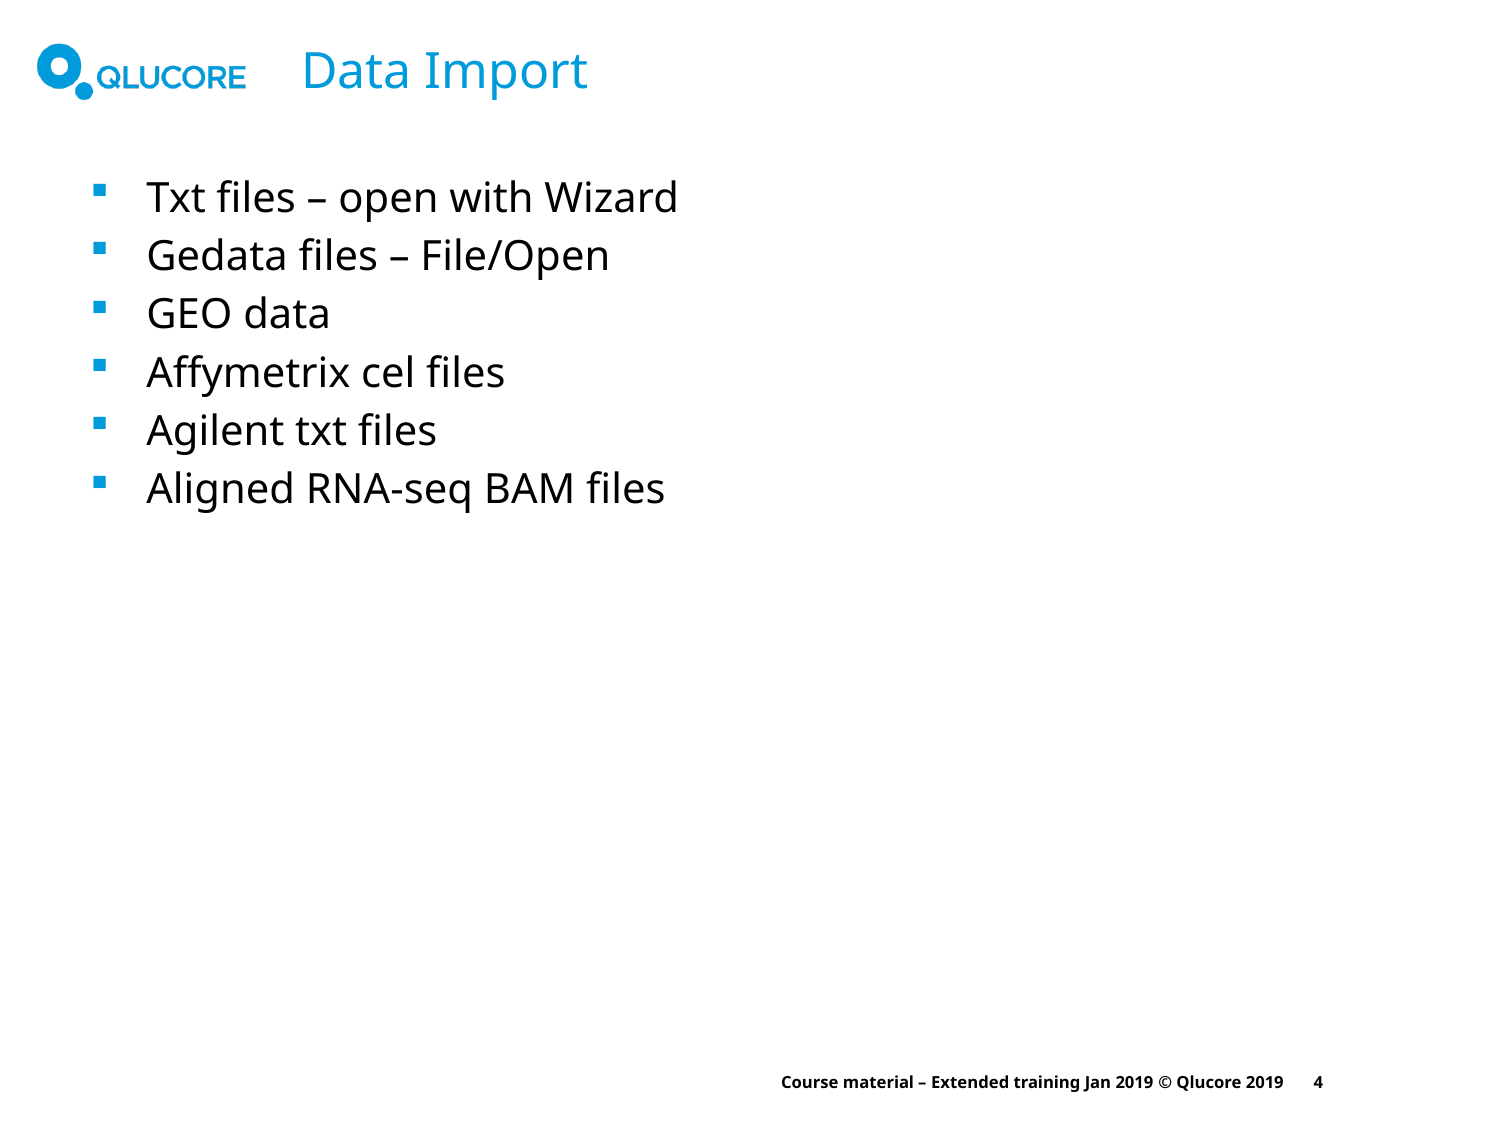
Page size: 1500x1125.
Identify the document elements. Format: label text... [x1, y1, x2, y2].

title Data Import [286, 10, 1445, 127]
list Txt files – open with Wizard Gedata files – File/Open GEO data Affymetrix cel files Agilent txt files Aligned RNA-seq BAM files [75, 163, 1425, 1052]
